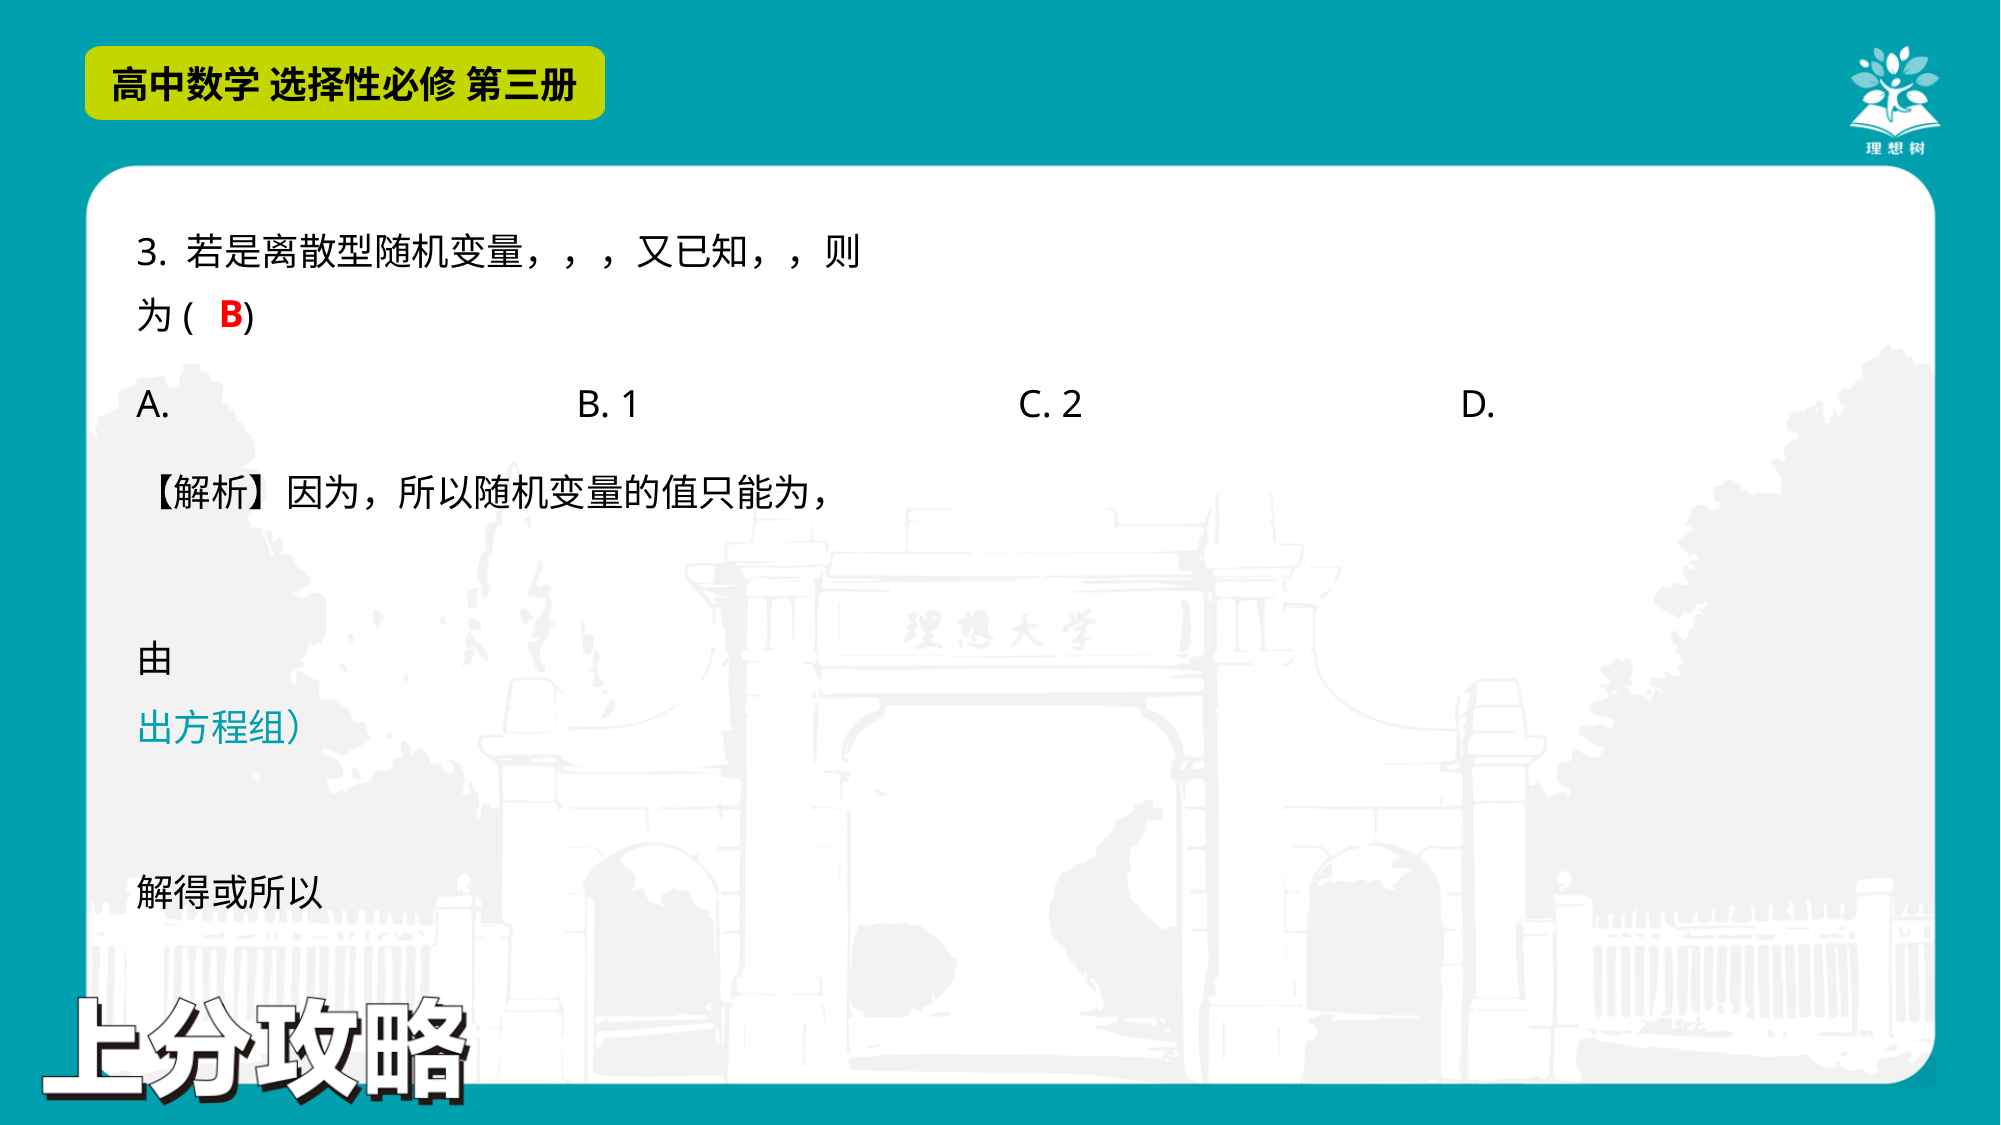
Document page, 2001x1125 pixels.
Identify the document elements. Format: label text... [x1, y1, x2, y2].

text_box B [204, 270, 259, 329]
picture [0, 0, 2000, 1125]
